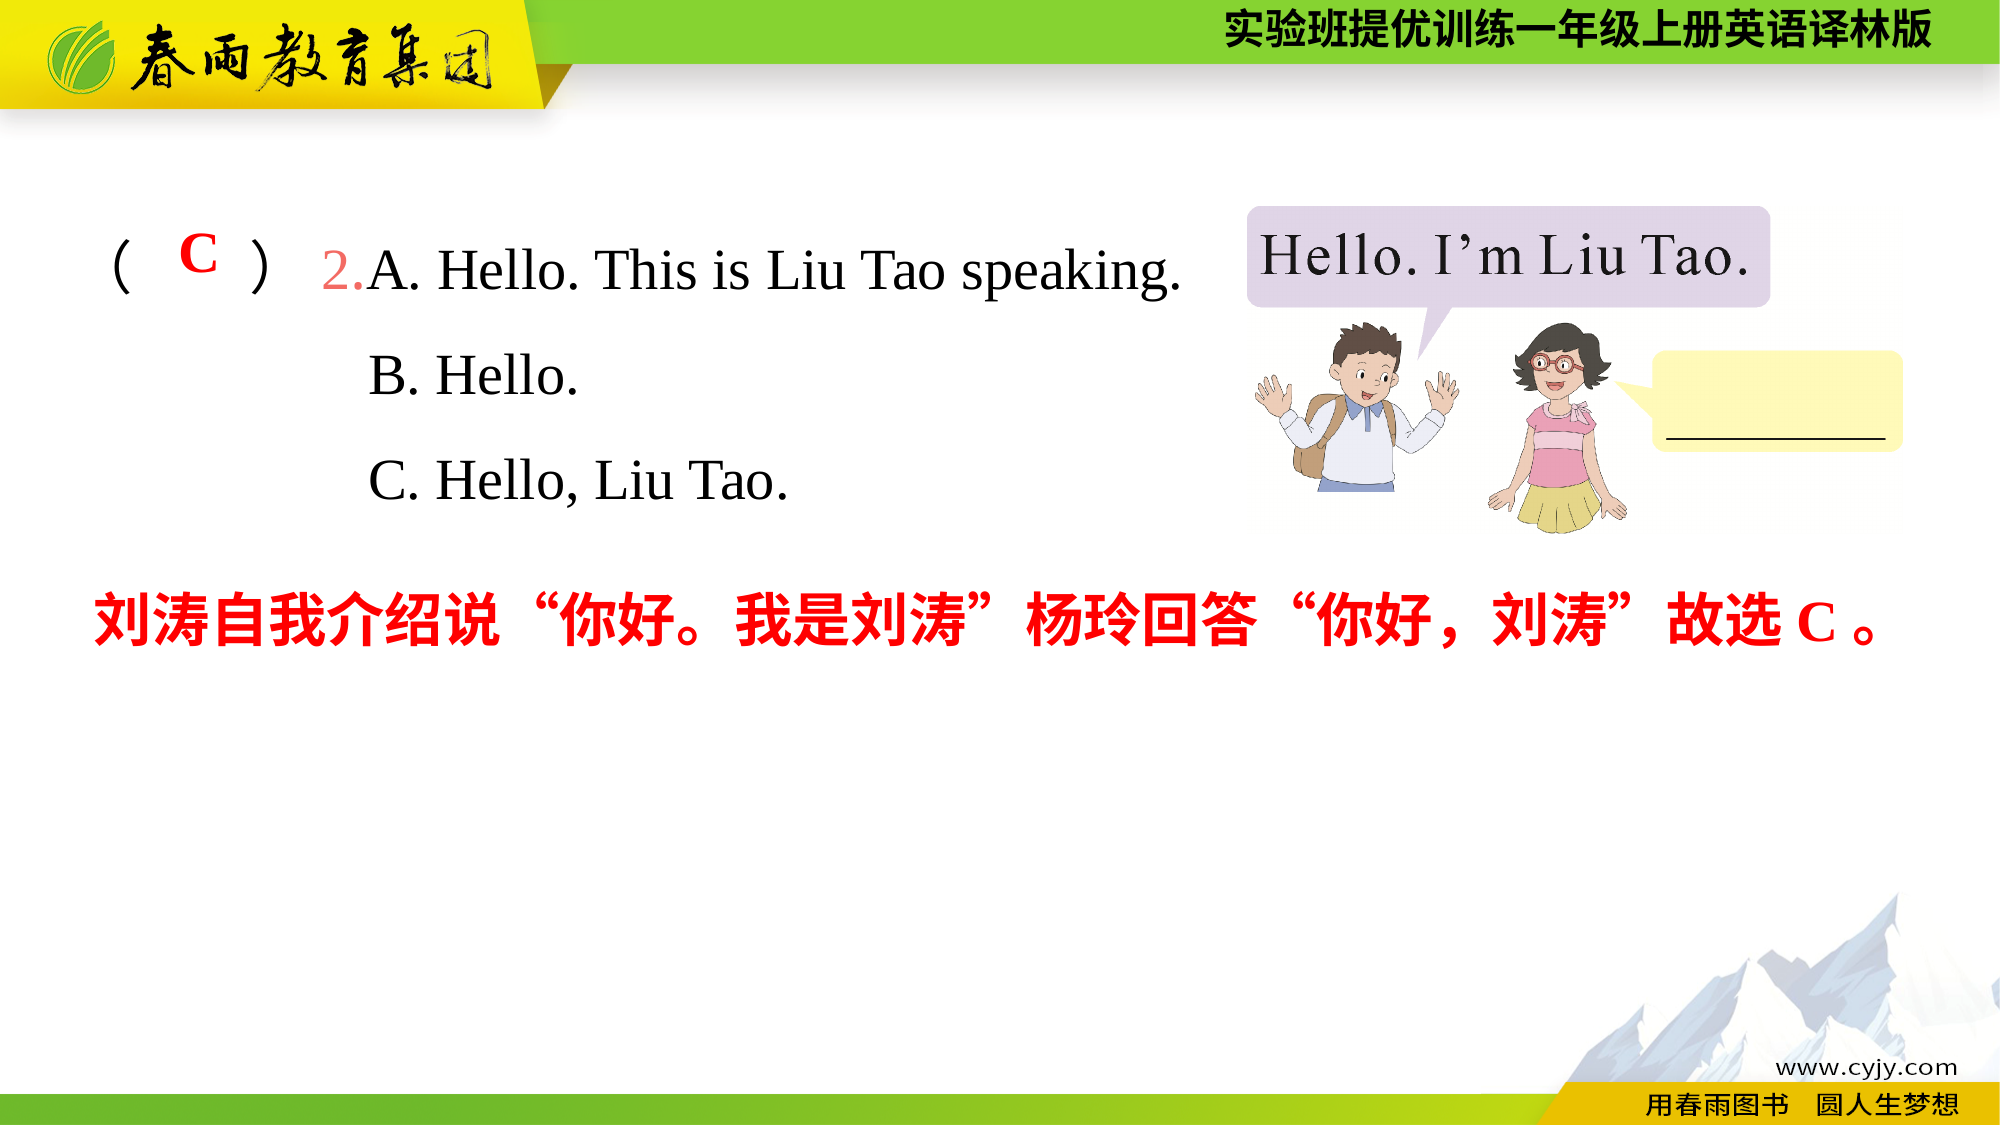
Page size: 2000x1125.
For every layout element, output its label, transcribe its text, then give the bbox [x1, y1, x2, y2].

text_box 刘涛自我介绍说“你好。我是刘涛”杨玲回答“你好，刘涛”故选C。 [78, 540, 1963, 661]
picture [0, 0, 2000, 1125]
list （ ）2.A. Hello. This is Liu Tao speaking. B. Hello. C. Hello, Liu Tao. [59, 188, 1944, 522]
text_box C [163, 206, 235, 292]
